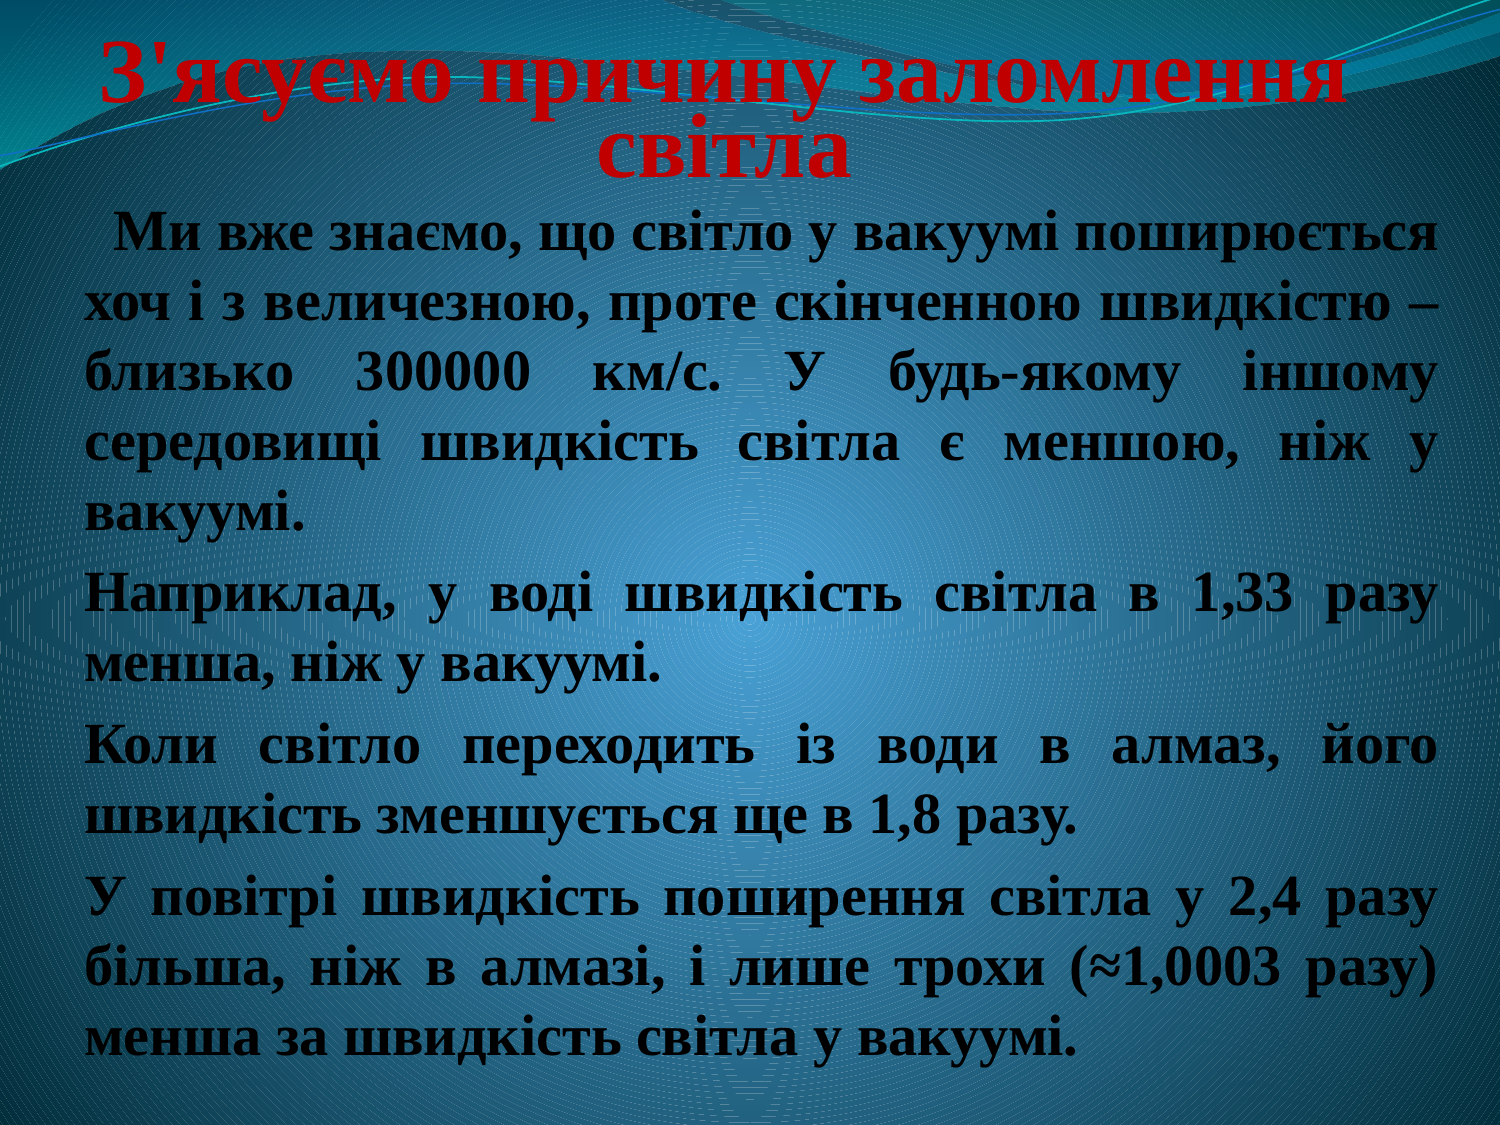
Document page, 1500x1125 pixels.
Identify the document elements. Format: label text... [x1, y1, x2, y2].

title З'ясуємо причину заломлення світла [86, 54, 1363, 184]
picture [104, 42, 141, 54]
picture [155, 43, 165, 54]
list Ми вже знаємо, що світло у вакуумі поширюється хоч і з величезною, проте скінченною швидкістю – близько 300000 км/с. У будь-якому іншому середовищі швидкість світла є меншою, ніж у вакуумі. Наприклад, у воді швидкість світла в 1,33 разу менша, ніж у вакуумі. Коли світло переходить із води в алмаз, його швидкість зменшується ще в 1,8 разу. У повітрі швидкість поширення світла у 2,4 разу більша, ніж в алмазі, і лише трохи (≈1,0003 разу) менша за швидкість світла у вакуумі. [76, 184, 1448, 1095]
